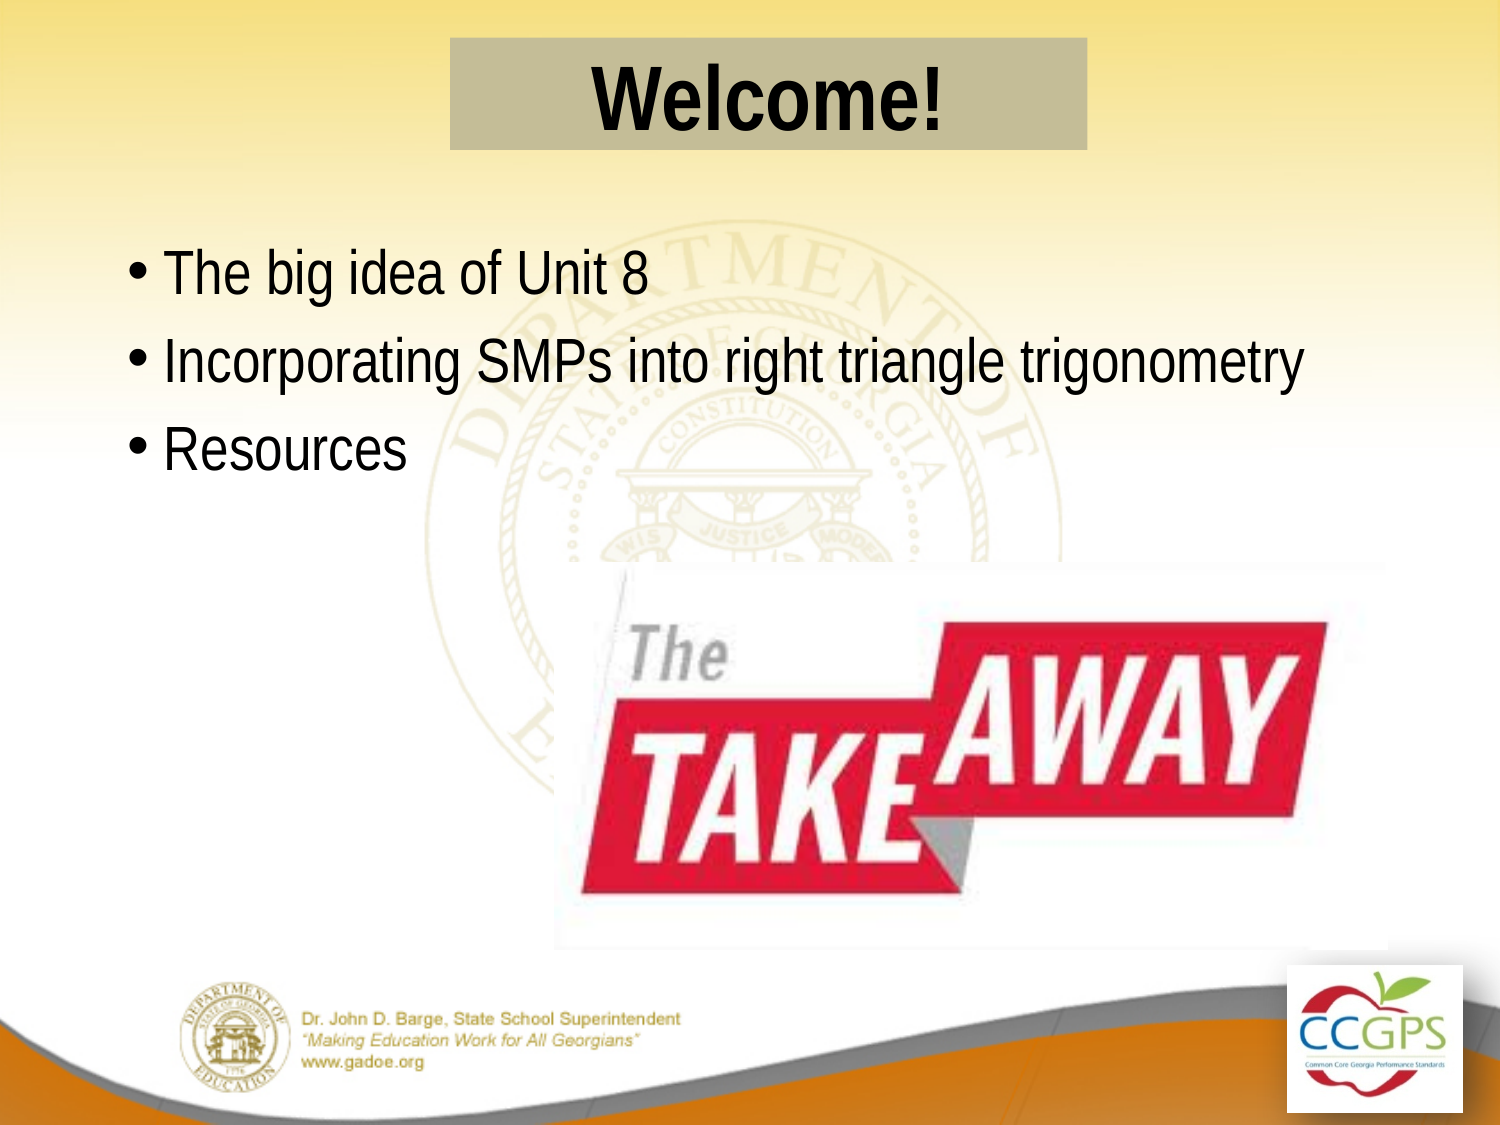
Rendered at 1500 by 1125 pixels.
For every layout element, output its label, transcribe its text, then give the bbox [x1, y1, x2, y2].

subtitle The big idea of Unit 8 Incorporating SMPs into right triangle trigonometry Resources [37, 224, 1438, 613]
title Welcome! [449, 37, 1088, 151]
picture [0, 0, 1500, 1125]
